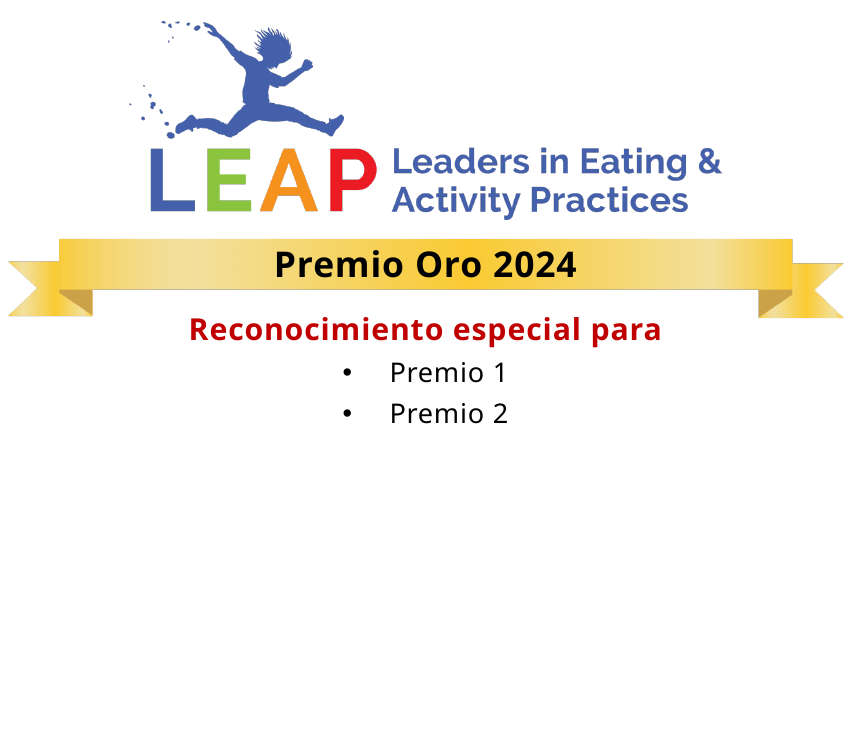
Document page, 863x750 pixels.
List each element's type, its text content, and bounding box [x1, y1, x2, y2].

picture [1, 0, 863, 338]
list Reconocimiento especial para Premio 1 Premio 2 [92, 307, 759, 603]
title Premio Oro 2024 [60, 239, 791, 293]
